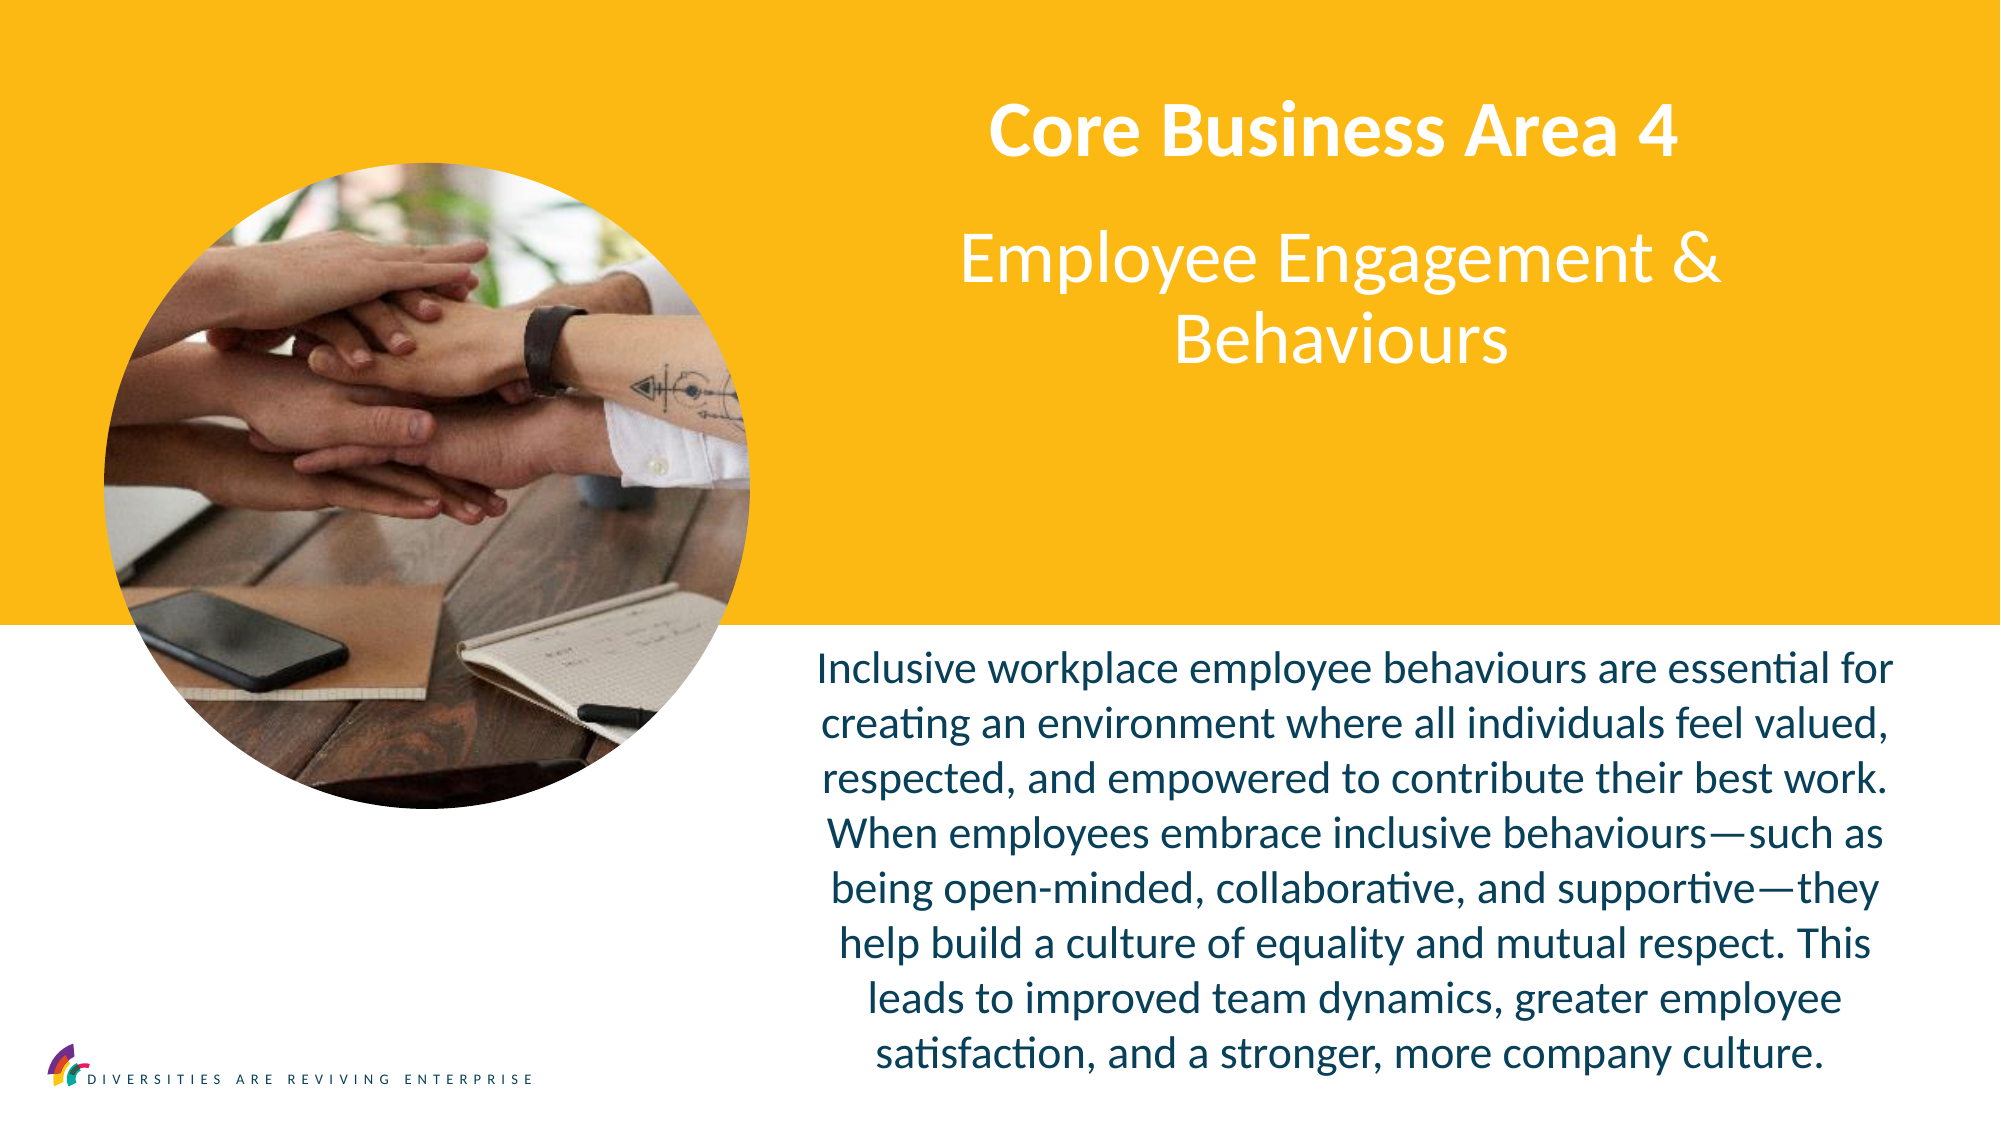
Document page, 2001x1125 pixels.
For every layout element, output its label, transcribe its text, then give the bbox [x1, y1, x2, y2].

picture [103, 162, 750, 809]
text_box Inclusive workplace employee behaviours are essential for creating an environment where all individuals feel valued, respected, and empowered to contribute their best work. When employees embrace inclusive behaviours—such as being open-minded, collaborative, and supportive—they help build a culture of equality and mutual respect. This leads to improved team dynamics, greater employee satisfaction, and a stronger, more company culture. [773, 630, 1938, 1086]
list Core Business Area 4 [926, 52, 1757, 208]
list Employee Engagement & Behaviours [926, 210, 1757, 276]
